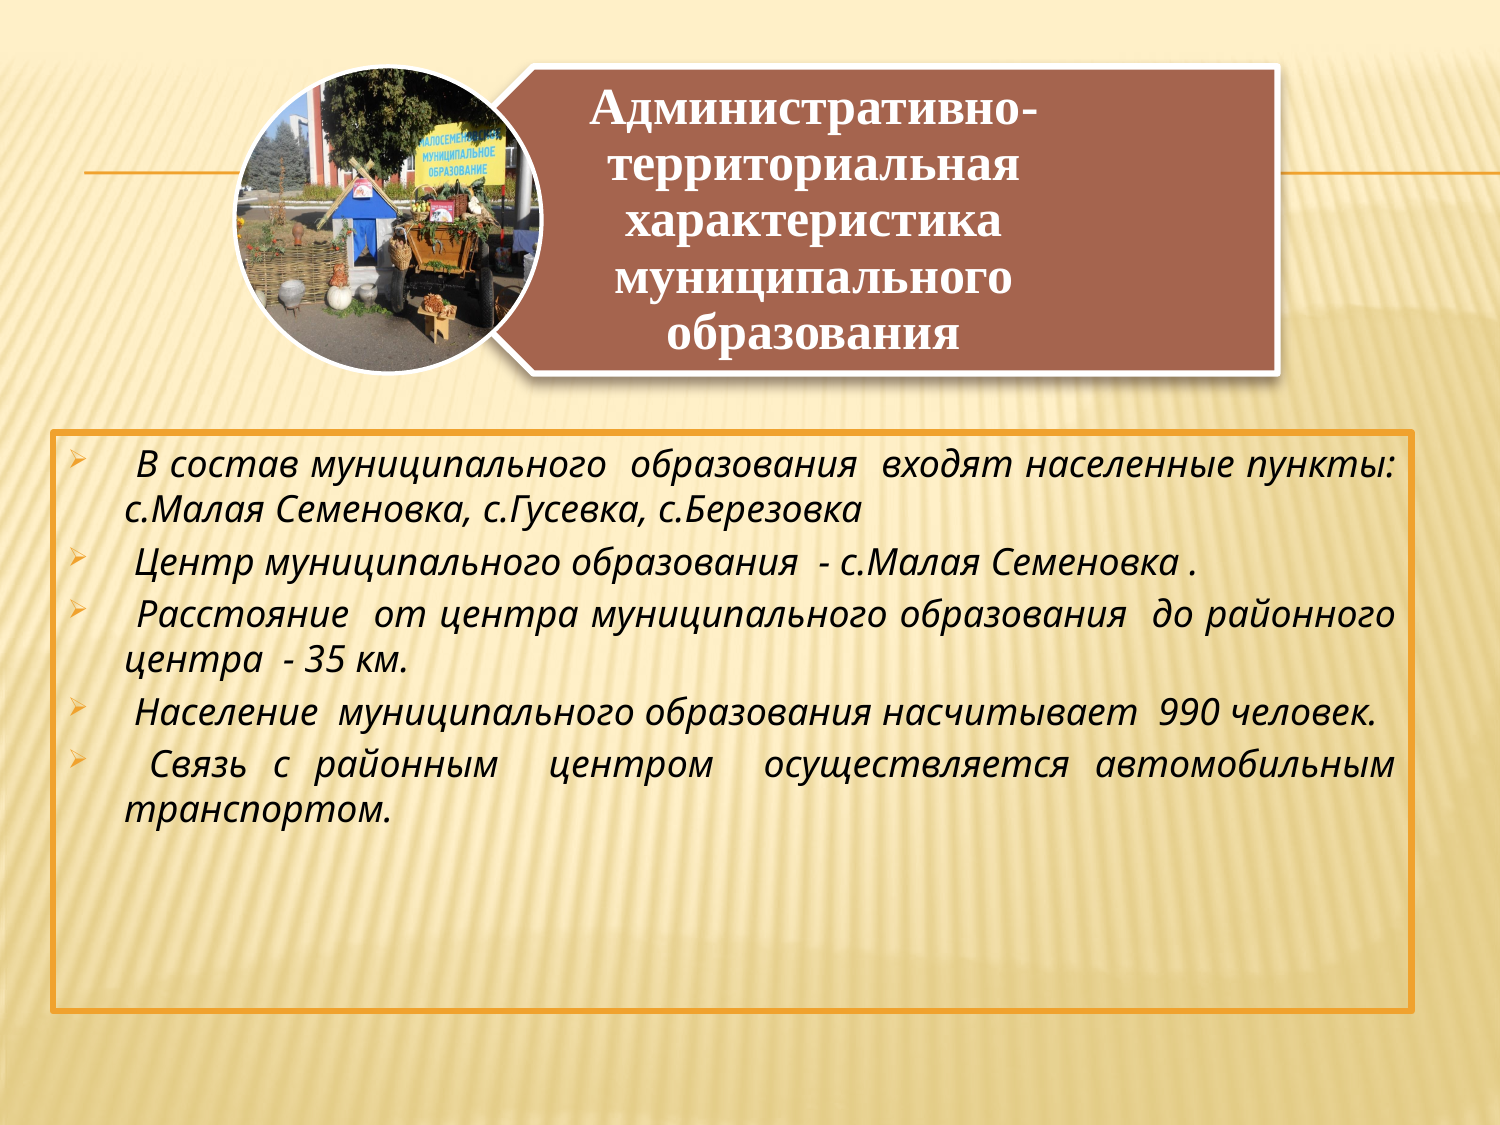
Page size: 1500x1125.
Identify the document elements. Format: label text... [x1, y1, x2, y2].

list В состав муниципального образования входят населенные пункты: с.Малая Семеновка, с.Гусевка, с.Березовка Центр муниципального образования - с.Малая Семеновка . Расстояние от центра муниципального образования до районного центра - 35 км. Население муниципального образования насчитывает 990 человек. Связь с районным центром осуществляется автомобильным транспортом. [53, 432, 1412, 1012]
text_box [76, 66, 1428, 374]
